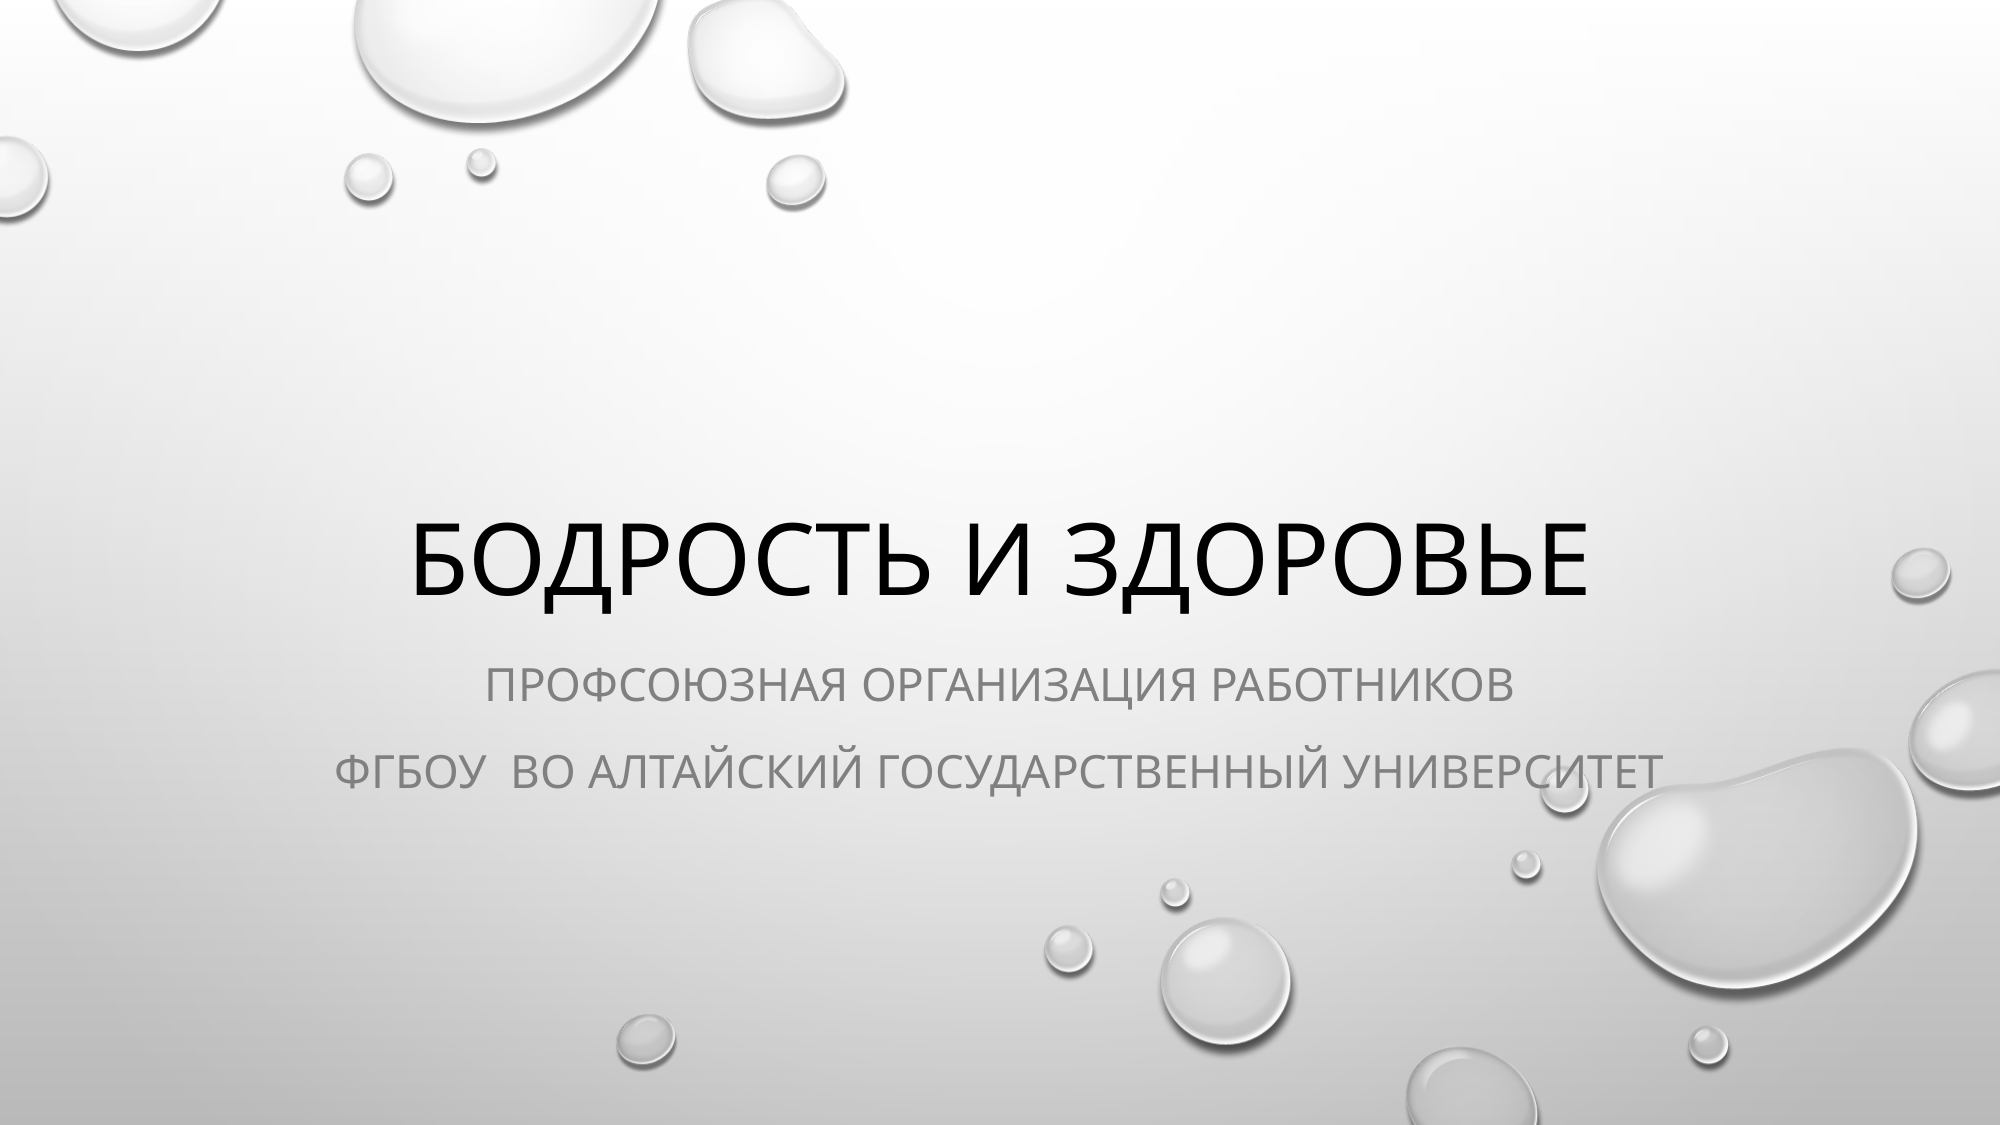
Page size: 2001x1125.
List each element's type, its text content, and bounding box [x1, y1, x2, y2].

subtitle Профсоюзная организация работников ФГБОу во Алтайский государственный университет [287, 637, 1713, 863]
title Бодрость и здоровье [287, 213, 1713, 625]
picture [0, 0, 2000, 1125]
